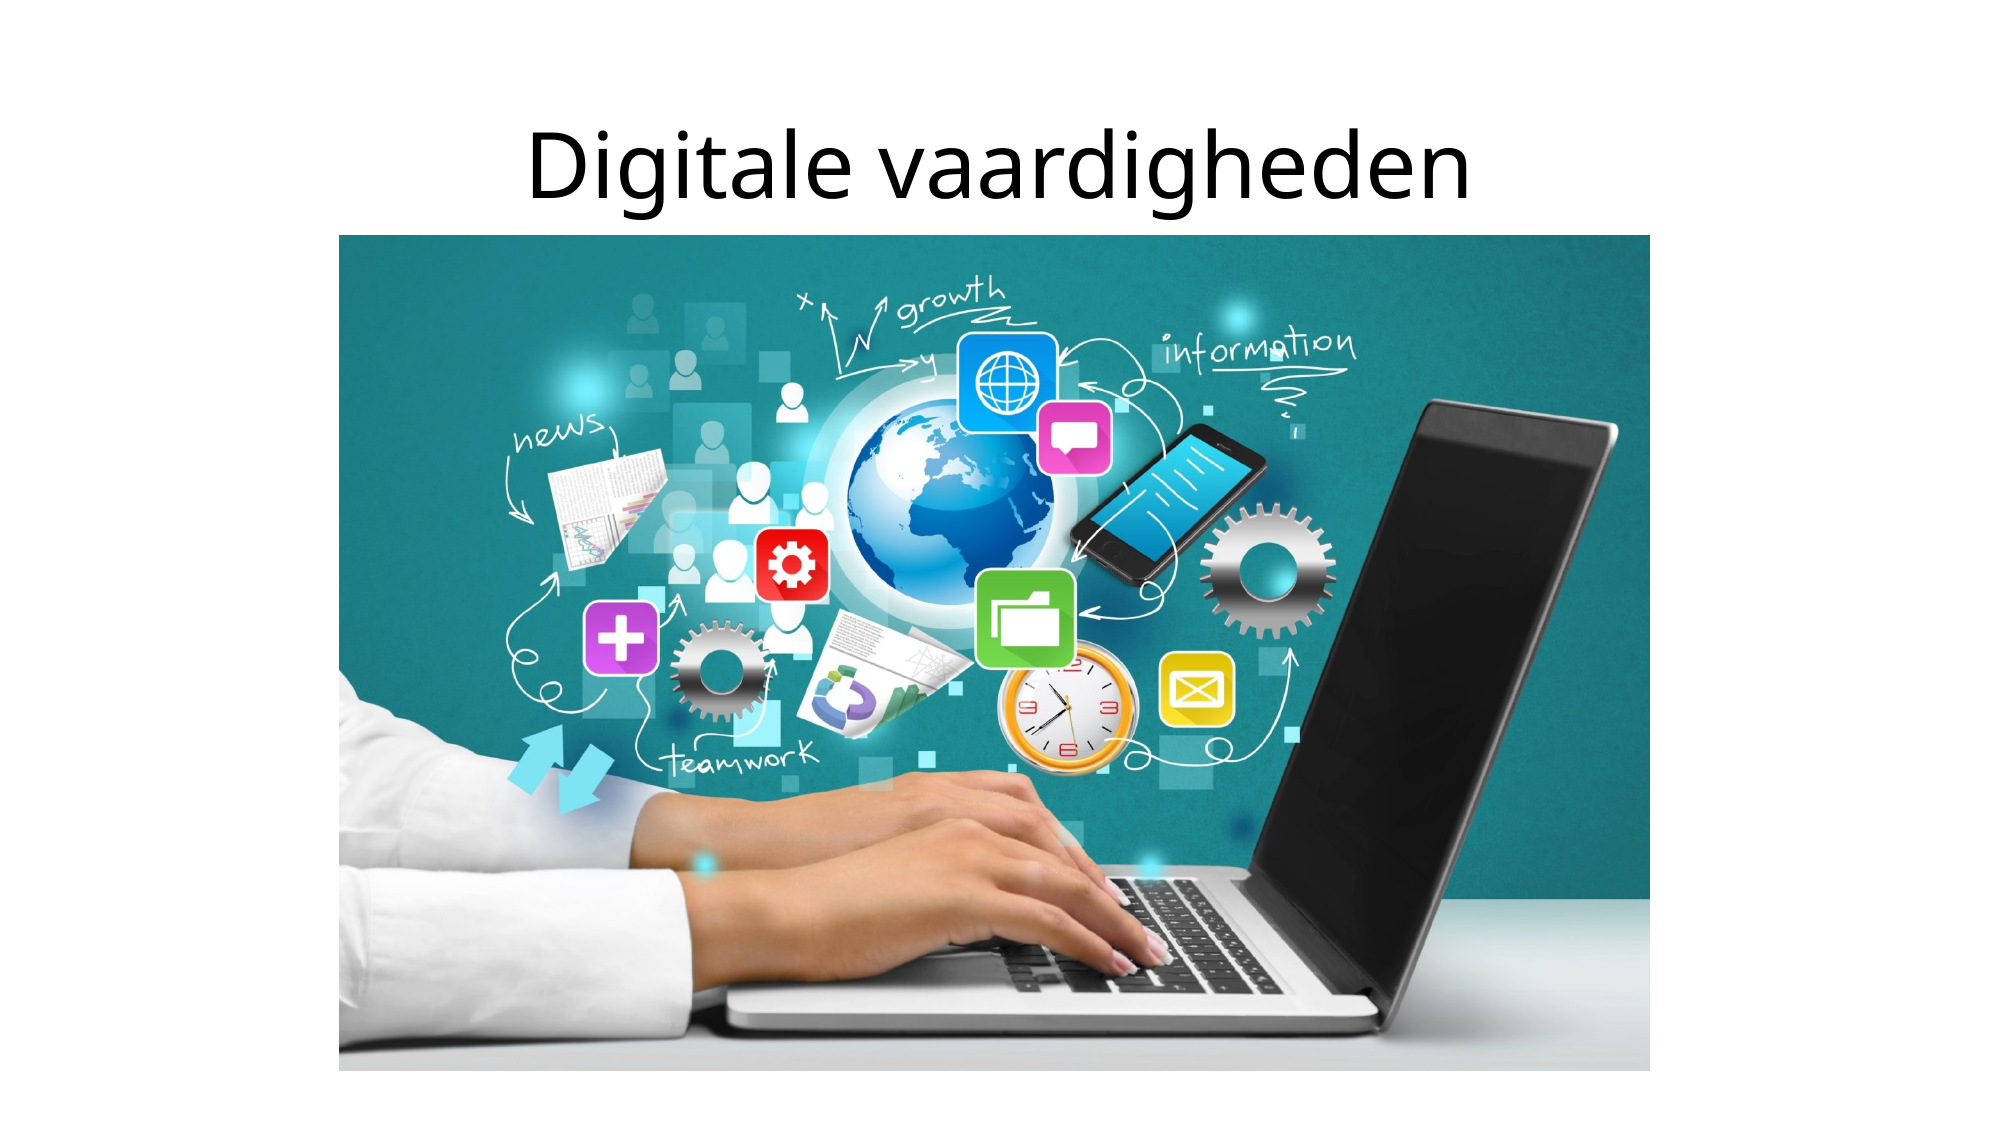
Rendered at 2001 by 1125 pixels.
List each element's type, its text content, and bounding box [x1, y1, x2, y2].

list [339, 235, 1650, 1071]
title Digitale vaardigheden [137, 59, 1863, 278]
